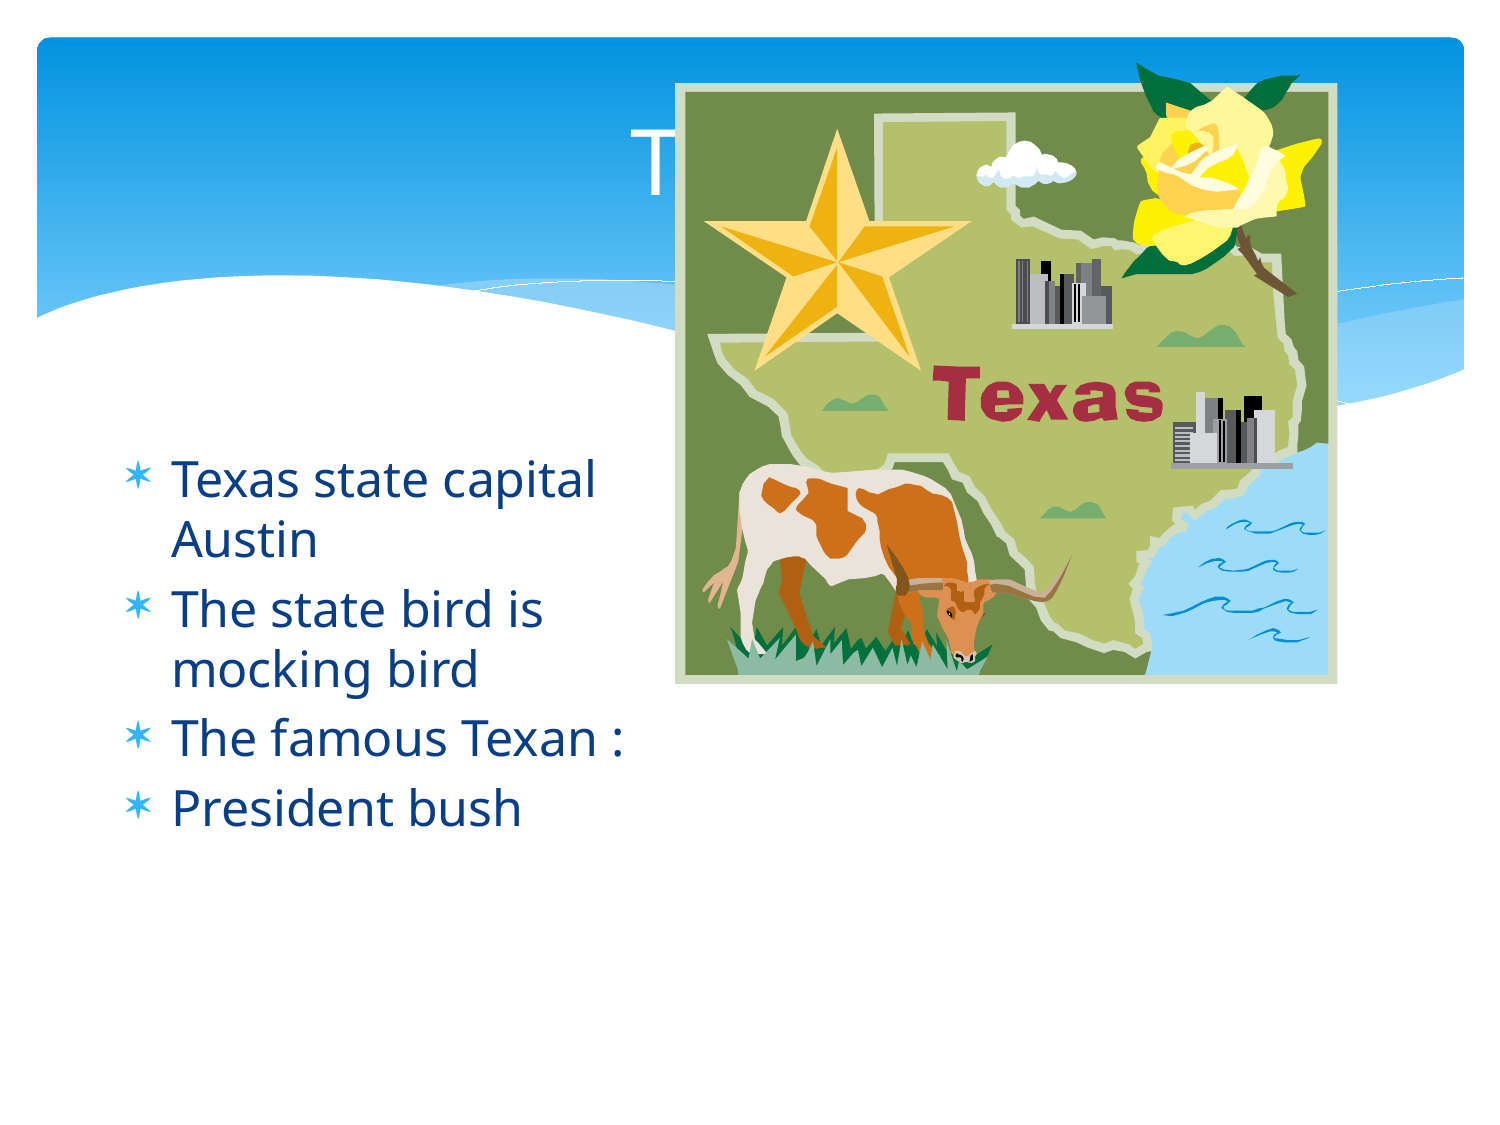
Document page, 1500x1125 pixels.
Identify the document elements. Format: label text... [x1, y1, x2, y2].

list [674, 62, 1338, 684]
list Texas state capital Austin The state bird is mocking bird The famous Texan : President bush [111, 439, 738, 1005]
title Texas [75, 55, 1425, 261]
